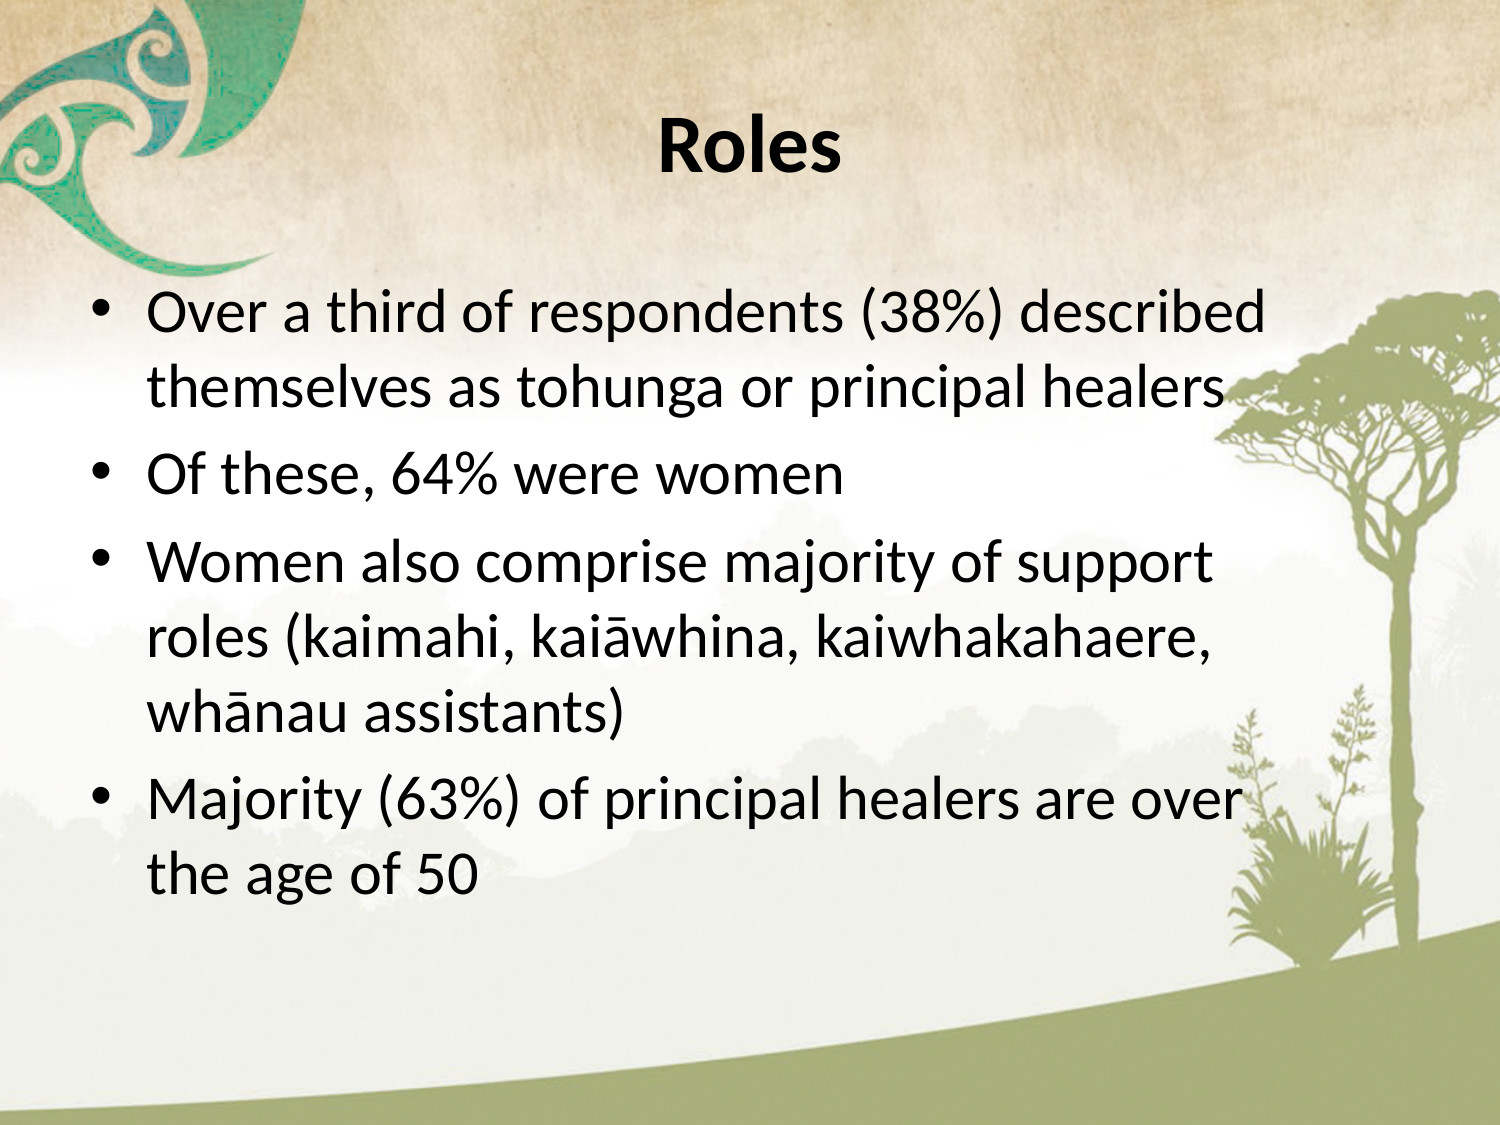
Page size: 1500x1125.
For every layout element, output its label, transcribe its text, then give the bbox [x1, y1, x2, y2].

title Roles [75, 45, 1425, 233]
list Over a third of respondents (38%) described themselves as tohunga or principal healers Of these, 64% were women Women also comprise majority of support roles (kaimahi, kaiāwhina, kaiwhakahaere, whānau assistants) Majority (63%) of principal healers are over the age of 50 [75, 262, 1284, 1005]
picture [0, 0, 1500, 1125]
